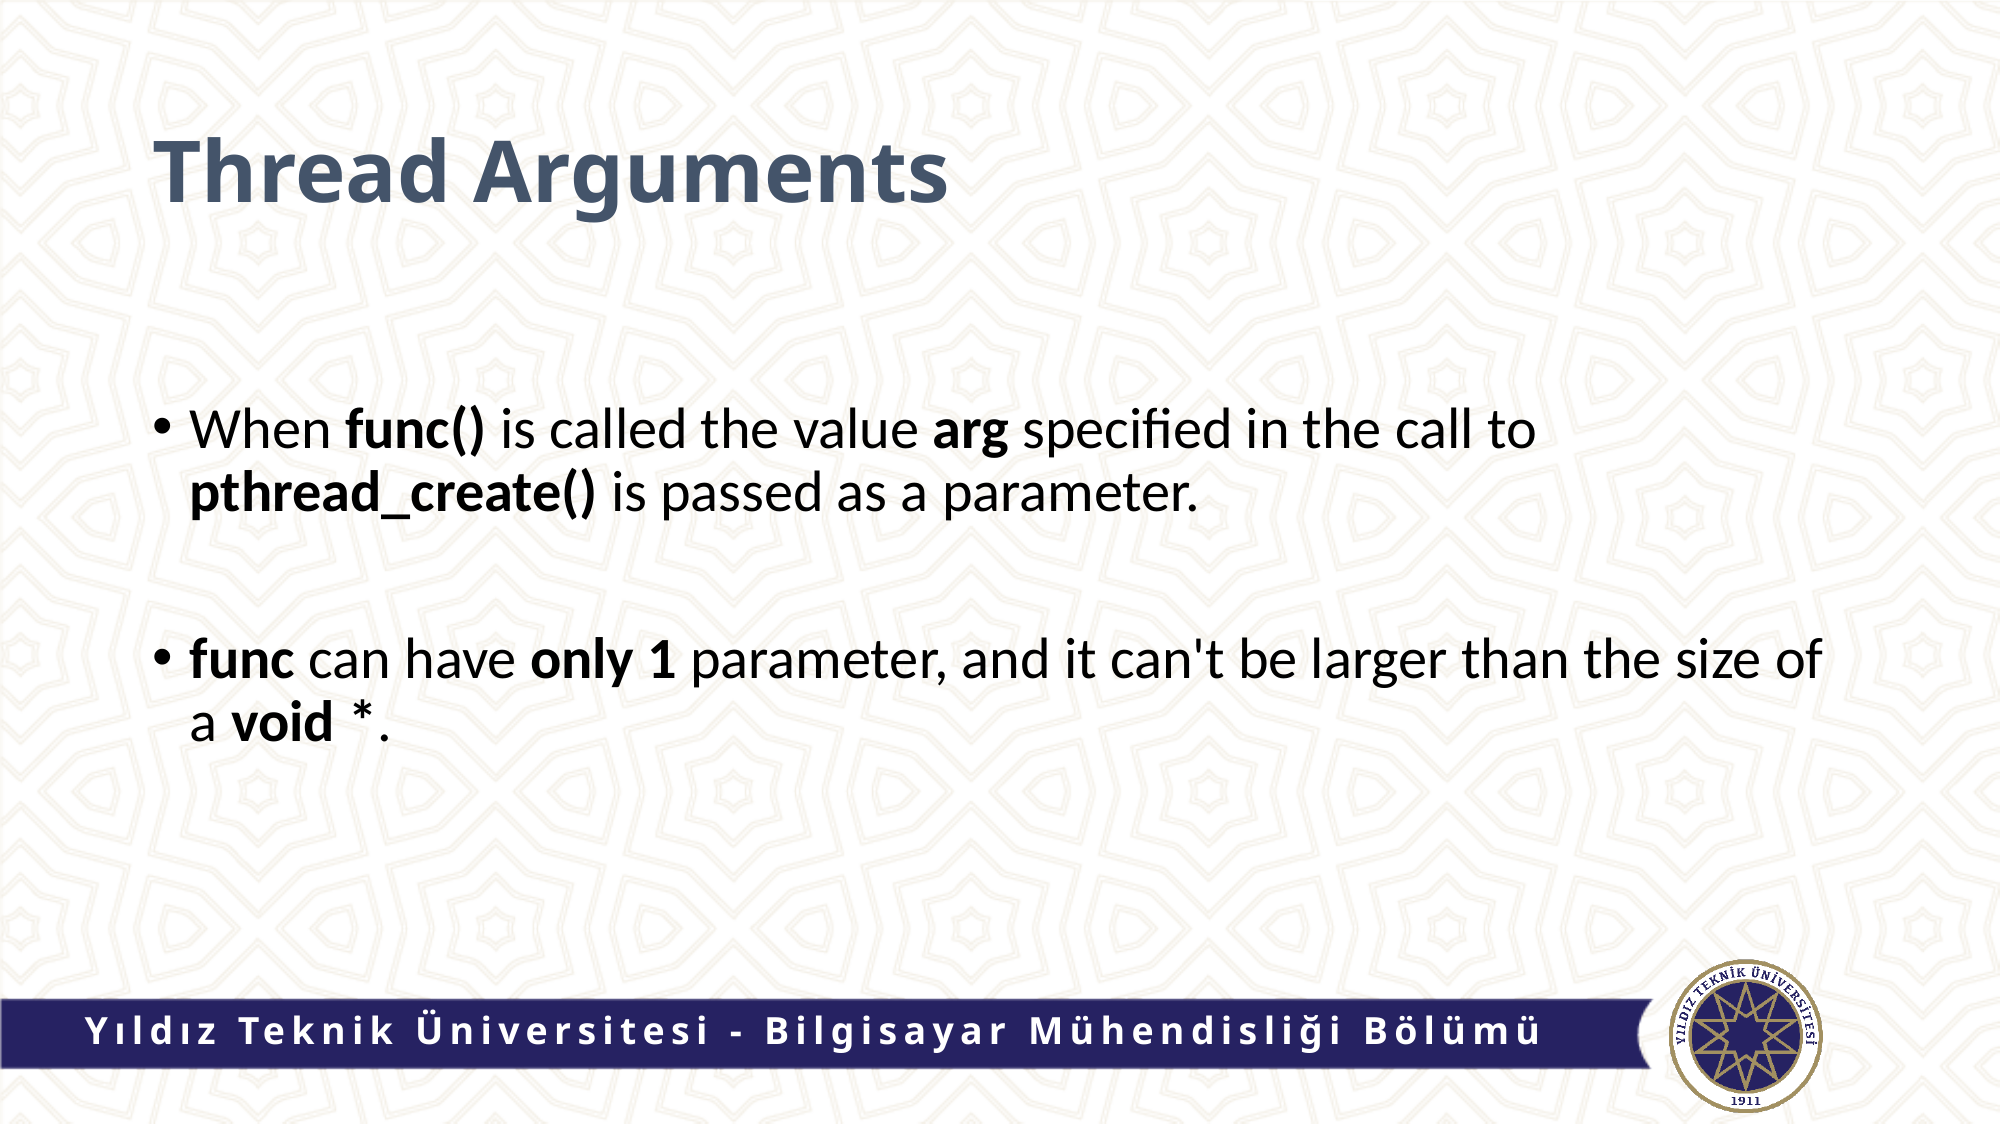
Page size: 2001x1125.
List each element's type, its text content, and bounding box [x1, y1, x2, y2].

list When func() is called the value arg specified in the call to pthread_create() is passed as a parameter. func can have only 1 parameter, and it can't be larger than the size of a void *. [137, 299, 1863, 982]
picture [0, 0, 2000, 1125]
title Thread Arguments [137, 59, 1863, 278]
footer Yıldız Teknik Üniversitesi - Bilgisayar Mühendisliği Bölümü [0, 997, 1628, 1069]
